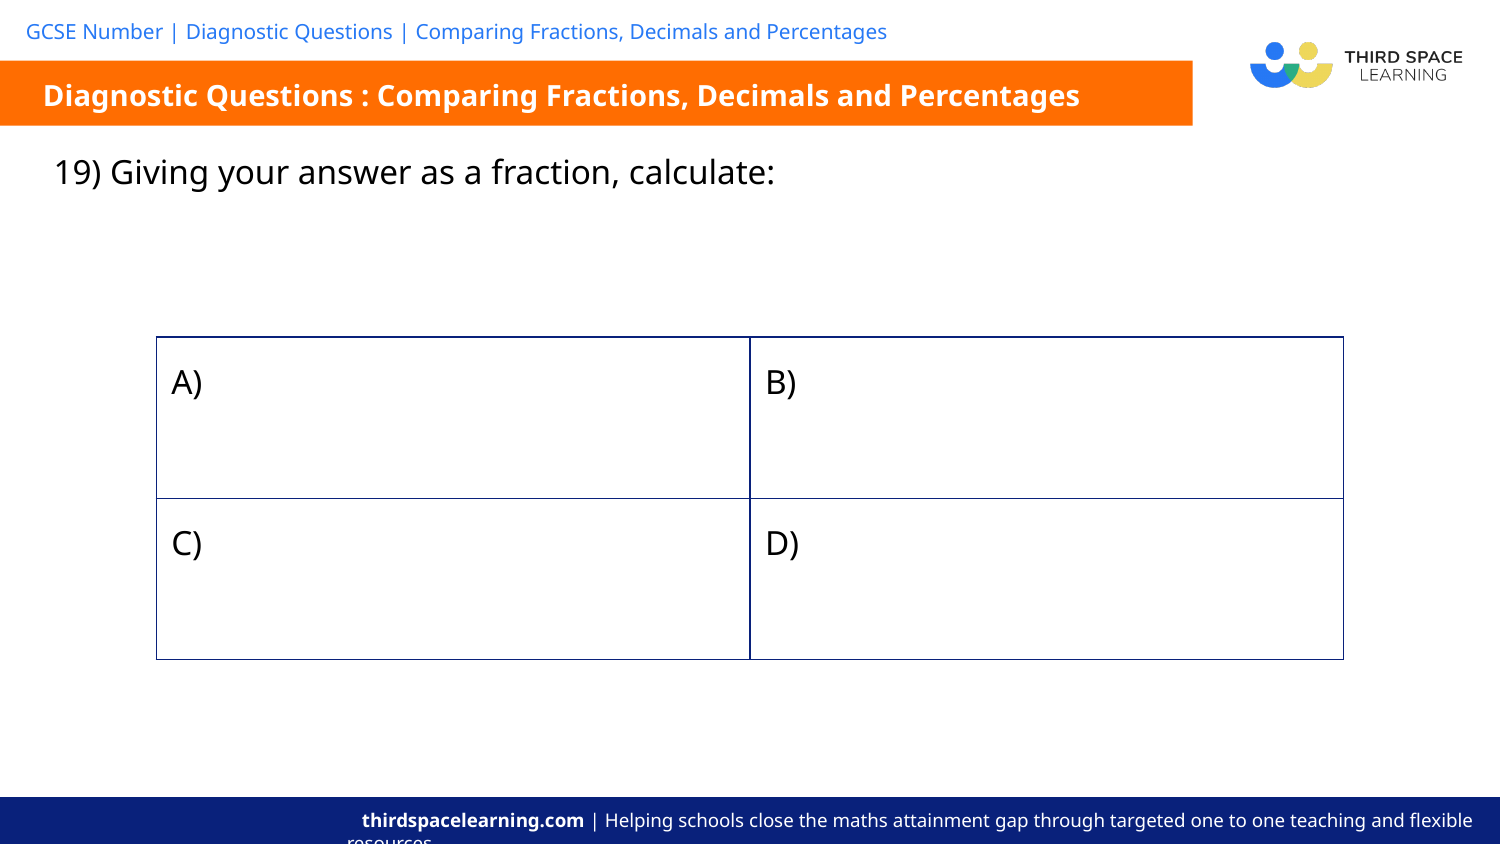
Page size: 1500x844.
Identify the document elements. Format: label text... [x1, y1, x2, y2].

text_box Diagnostic Questions : Comparing Fractions, Decimals and Percentages [27, 61, 1187, 127]
picture [1250, 33, 1465, 99]
